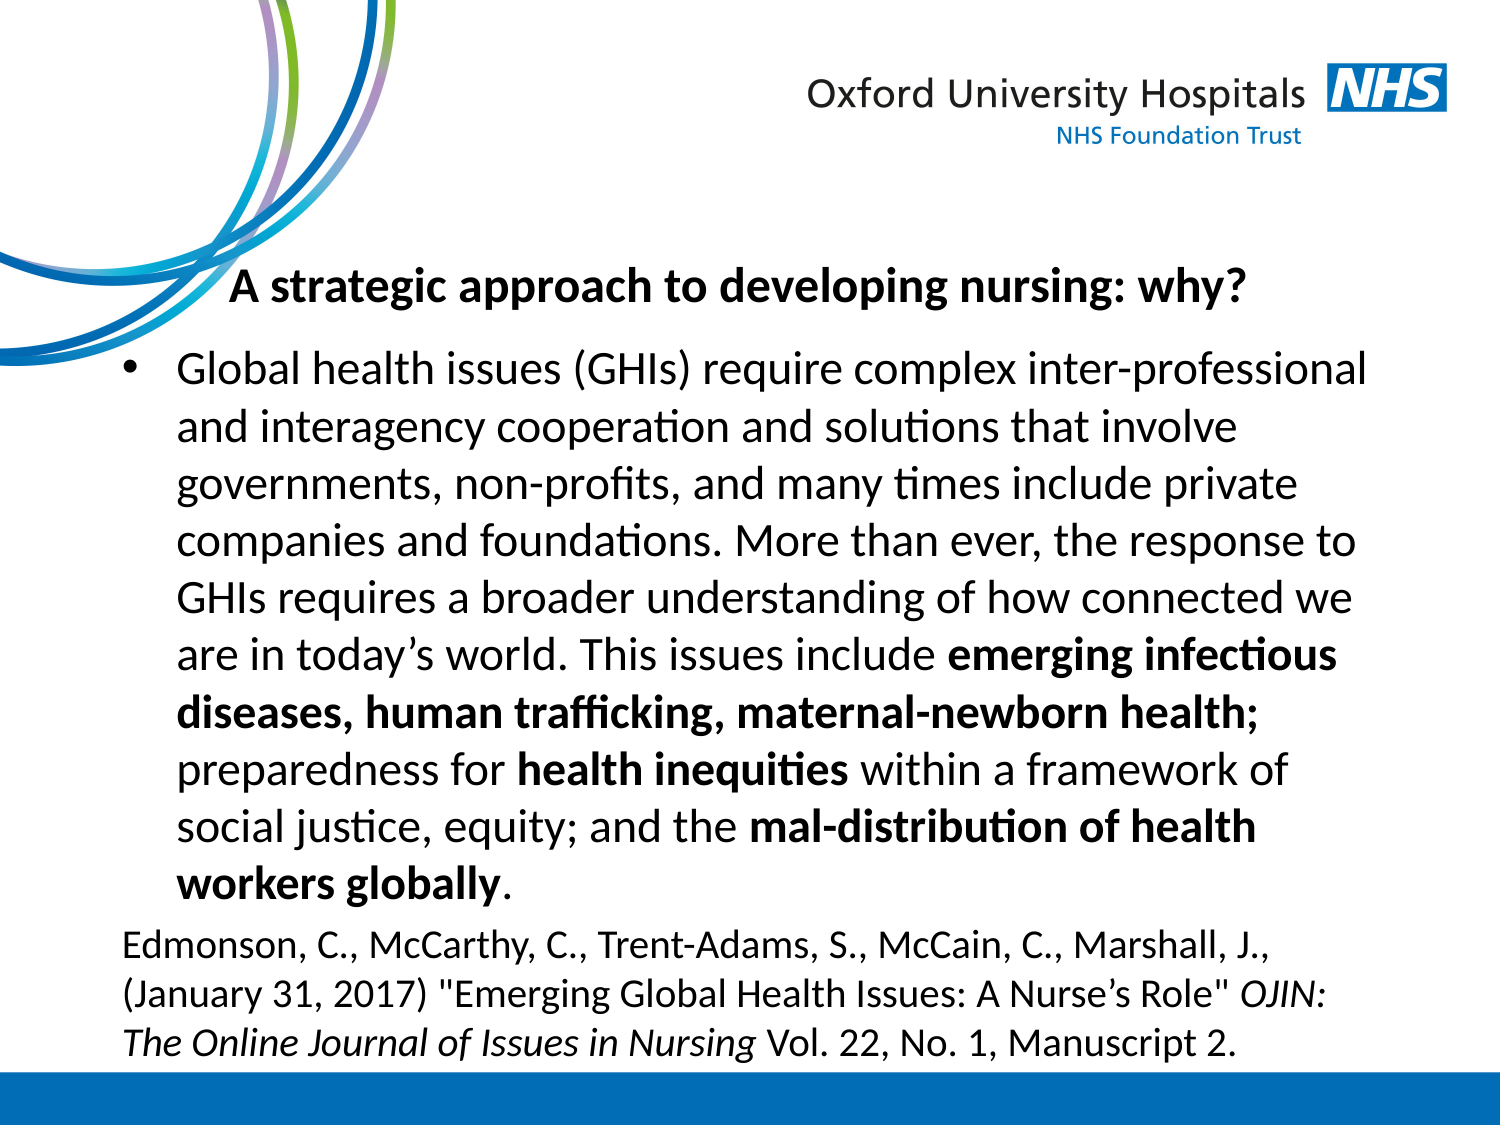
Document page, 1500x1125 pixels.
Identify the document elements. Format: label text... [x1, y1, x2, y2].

picture [0, 0, 1500, 1125]
list Global health issues (GHIs) require complex inter-professional and interagency cooperation and solutions that involve governments, non-profits, and many times include private companies and foundations. More than ever, the response to GHIs requires a broader understanding of how connected we are in today’s world. This issues include emerging infectious diseases, human trafficking, maternal-newborn health; preparedness for health inequities within a framework of social justice, equity; and the mal-distribution of health workers globally. Edmonson, C., McCarthy, C., Trent-Adams, S., McCain, C., Marshall, J., (January 31, 2017) "Emerging Global Health Issues: A Nurse’s Role" OJIN: The Online Journal of Issues in Nursing Vol. 22, No. 1, Manuscript 2. [106, 329, 1393, 1089]
title A strategic approach to developing nursing: why? [106, 191, 1393, 329]
